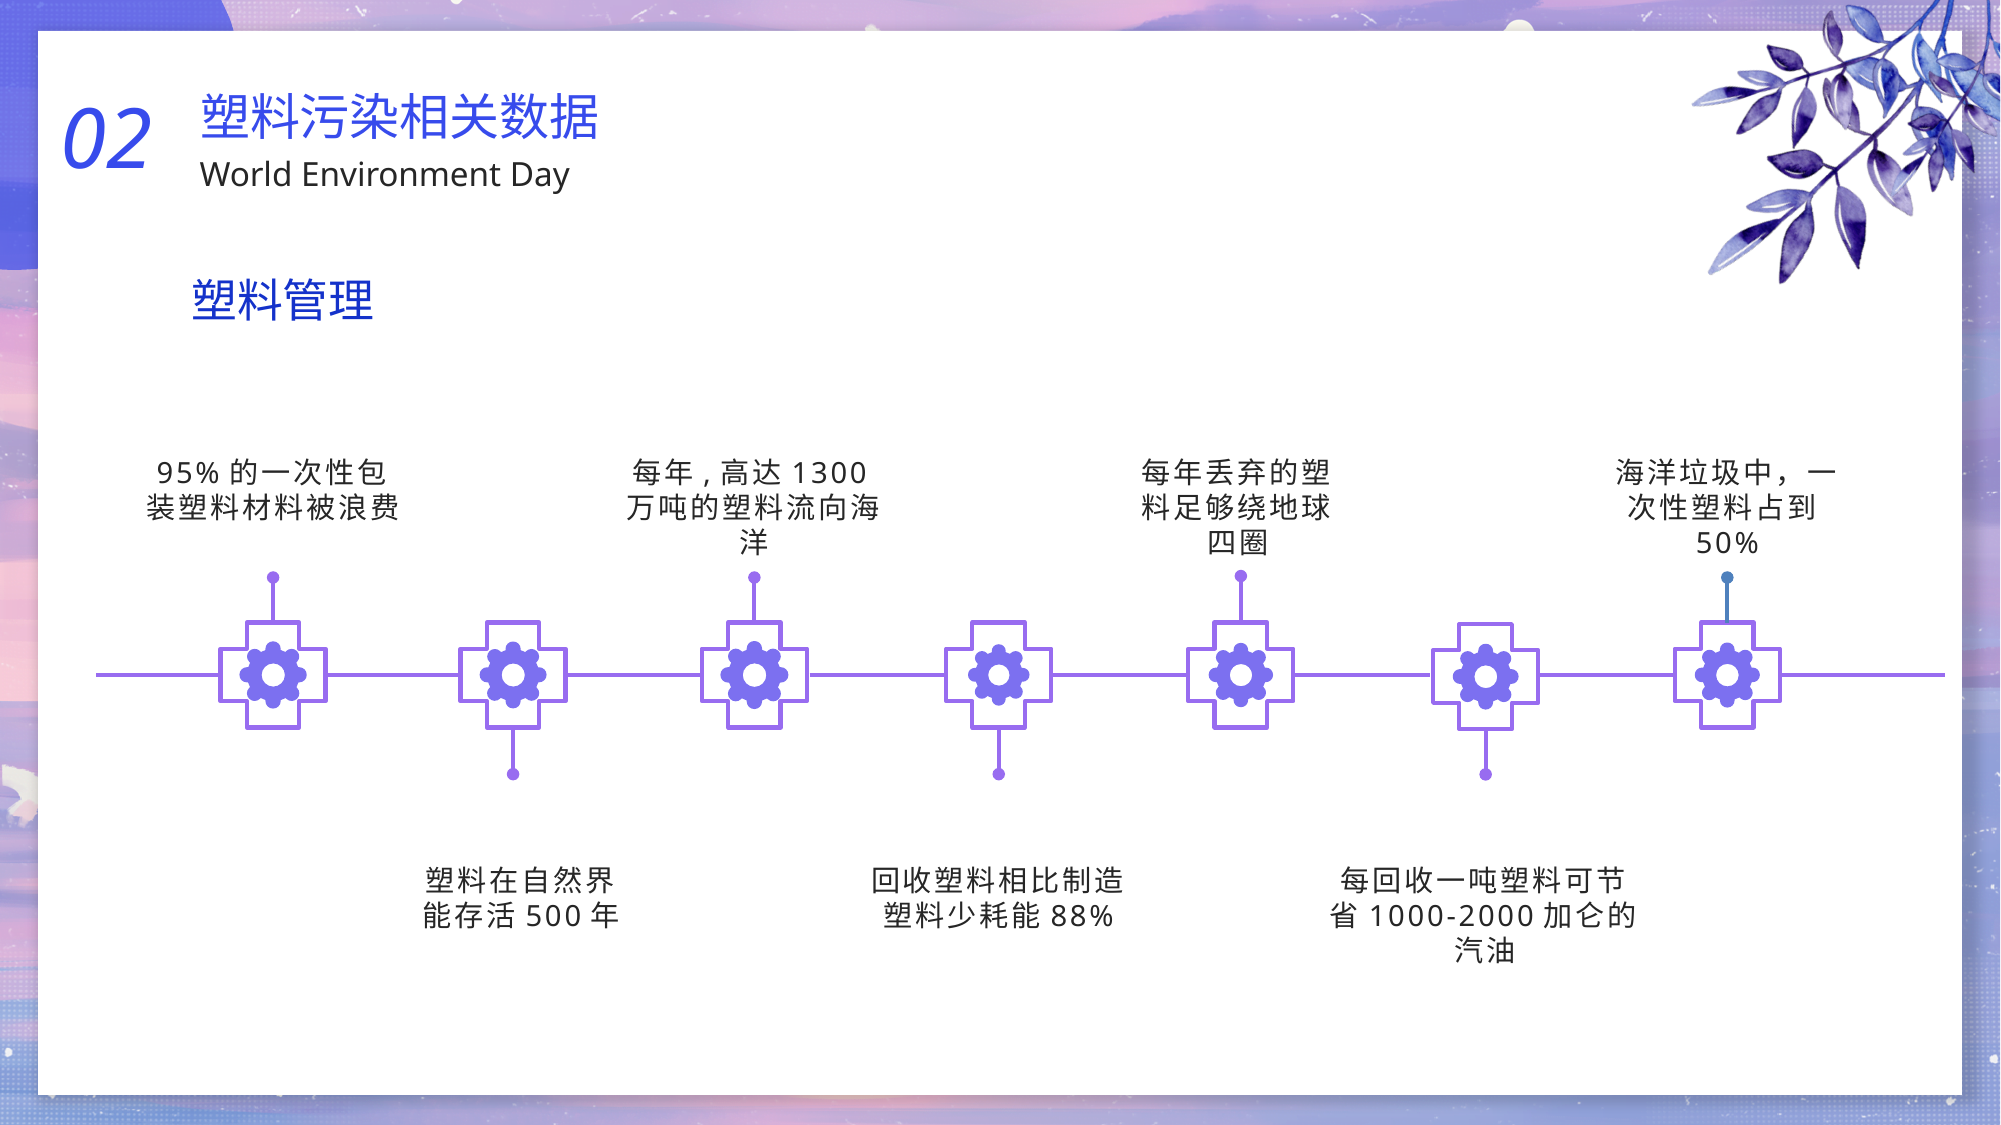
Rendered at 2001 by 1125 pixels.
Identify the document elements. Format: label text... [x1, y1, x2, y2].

text_box 塑料管理 [176, 264, 414, 334]
text_box 海洋垃圾中，一次性塑料占到50% [1590, 446, 1865, 567]
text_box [1432, 623, 1539, 775]
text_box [1674, 577, 1781, 728]
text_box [1188, 575, 1294, 728]
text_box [40, 77, 729, 202]
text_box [701, 577, 808, 728]
text_box 每年丢弃的塑料足够绕地球四圈 [1113, 446, 1362, 567]
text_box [220, 577, 326, 728]
text_box 每年,高达1300万吨的塑料流向海洋 [609, 446, 900, 567]
text_box 塑料在自然界能存活500年 [397, 854, 646, 940]
picture [0, 0, 2001, 1125]
text_box 每回收一吨塑料可节省1000-2000加仑的汽油 [1313, 854, 1656, 975]
text_box 回收塑料相比制造塑料少耗能88% [853, 854, 1144, 940]
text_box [945, 622, 1052, 775]
text_box 95%的一次性包装塑料材料被浪费 [129, 446, 417, 532]
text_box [460, 622, 566, 775]
